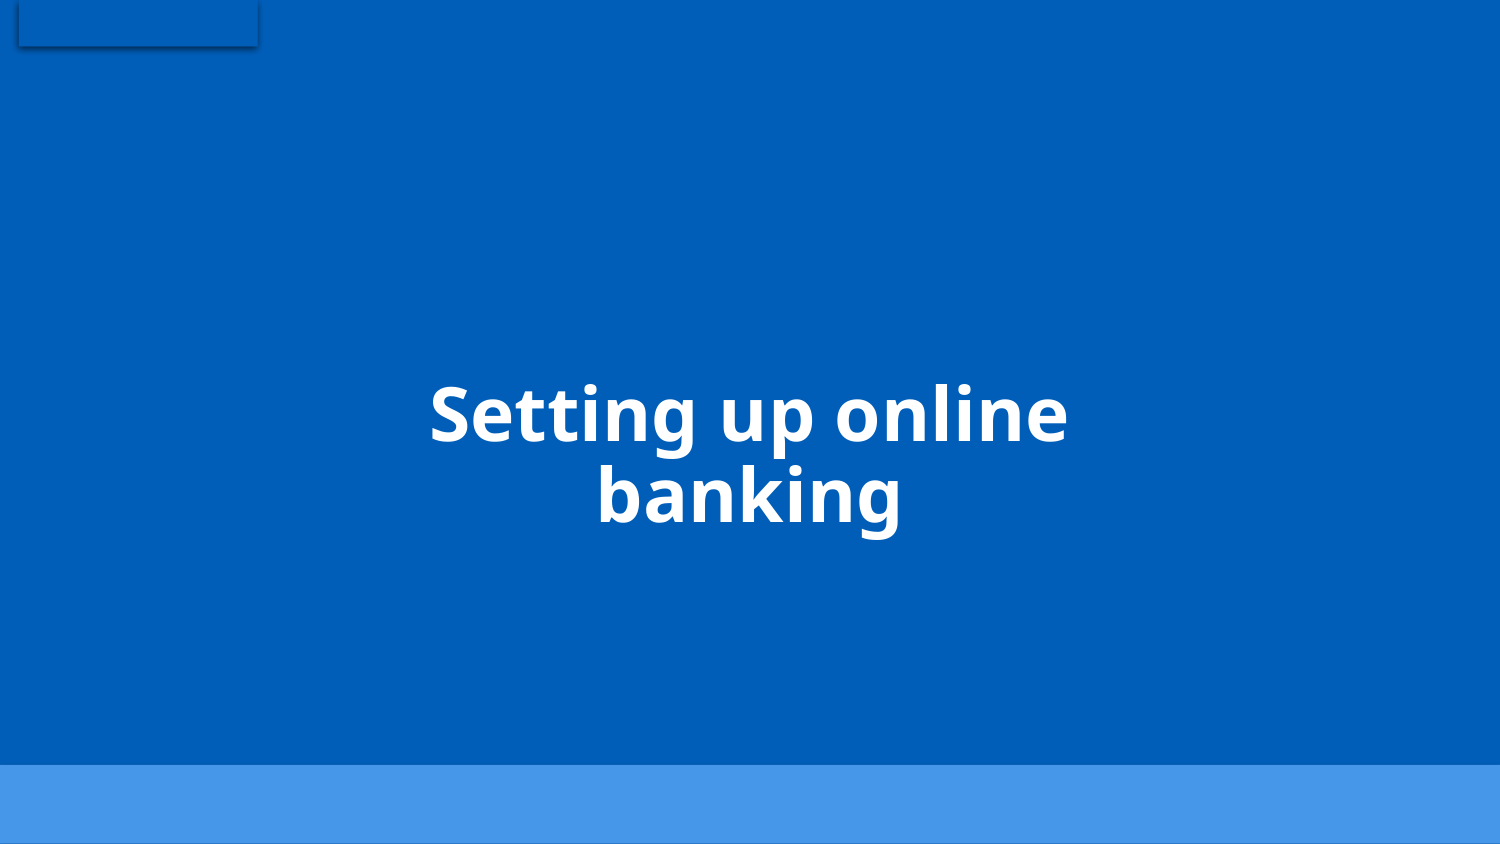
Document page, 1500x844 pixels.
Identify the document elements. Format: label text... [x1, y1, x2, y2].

title Setting up online banking [341, 368, 1159, 466]
